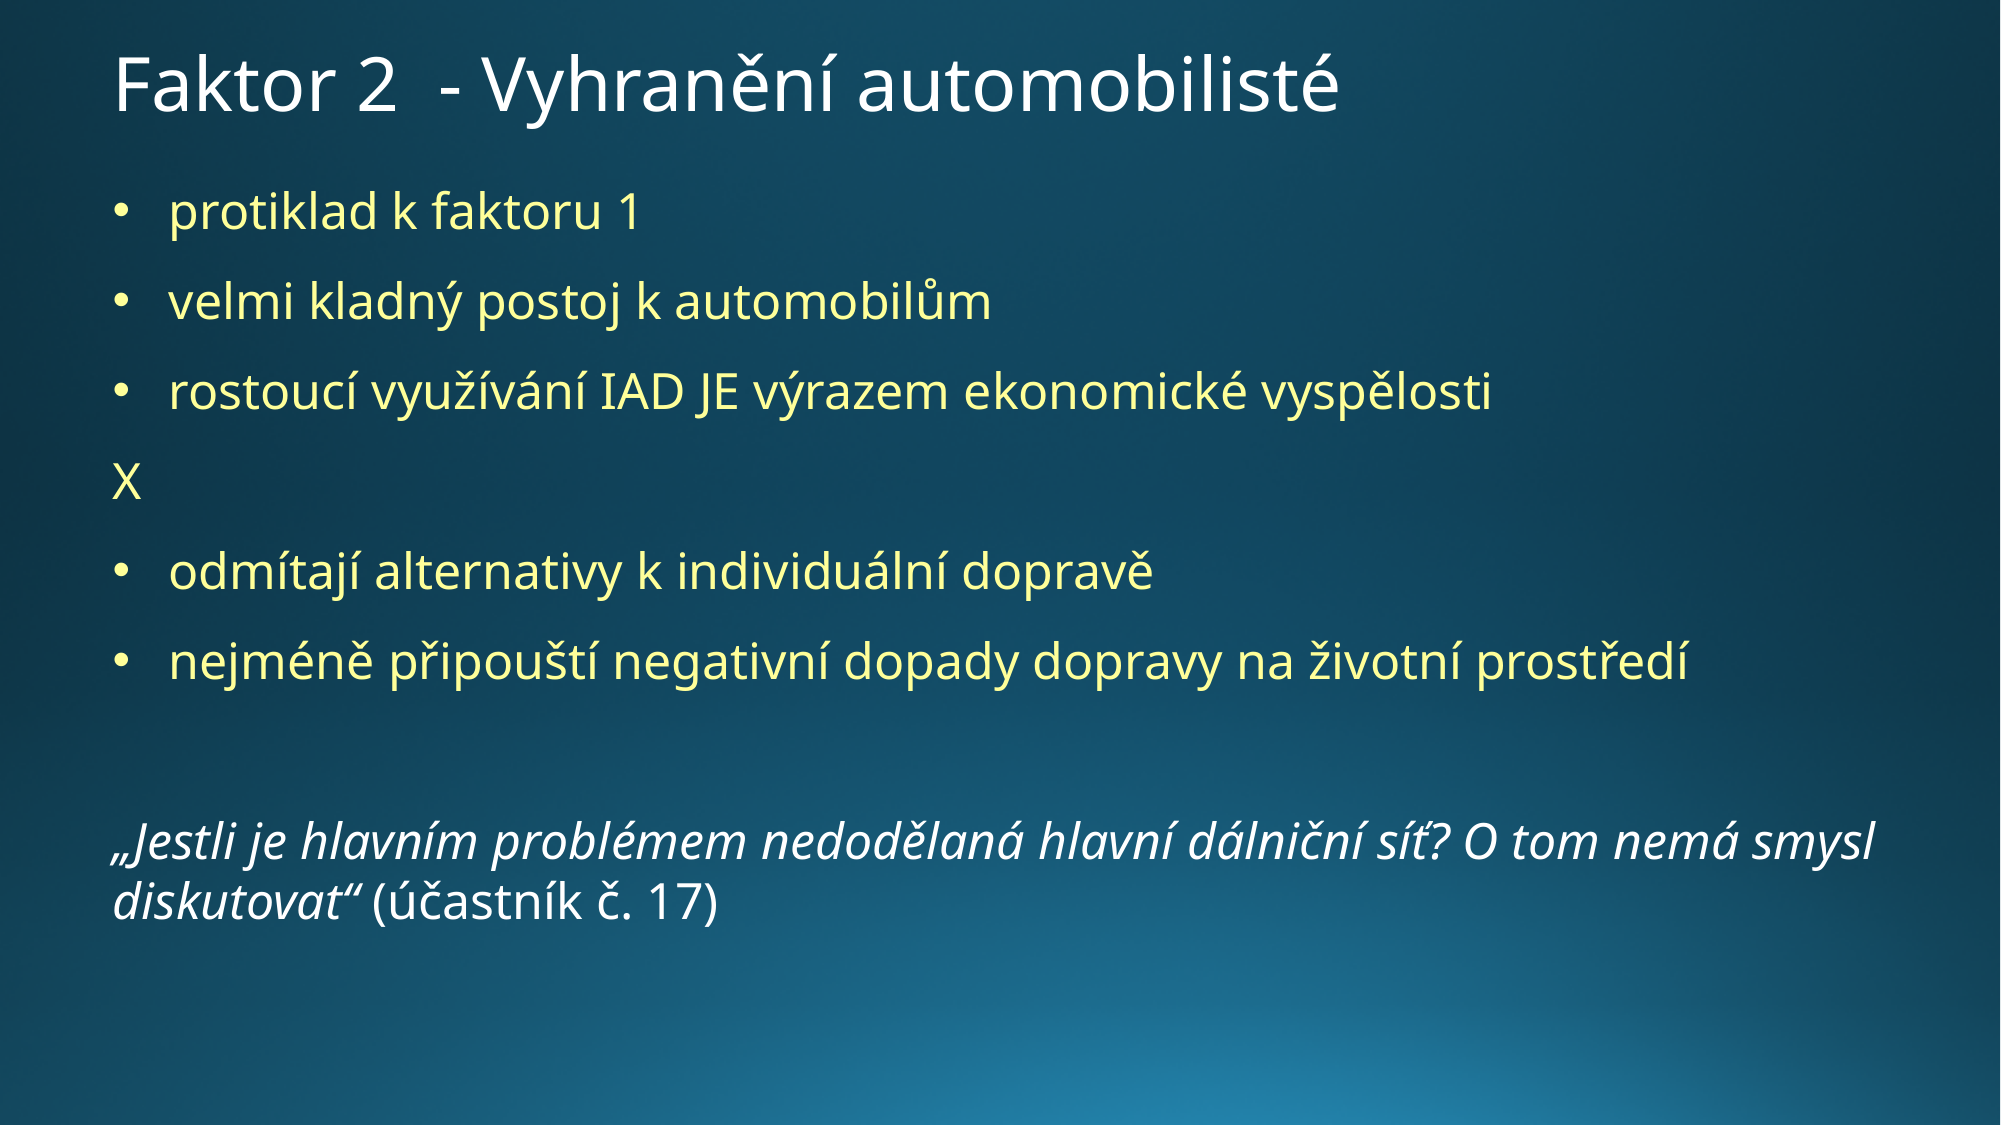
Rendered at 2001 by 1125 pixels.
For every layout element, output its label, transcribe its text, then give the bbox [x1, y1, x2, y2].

title Faktor 2 - Vyhranění automobilisté [97, 13, 1752, 161]
text_box protiklad k faktoru 1 velmi kladný postoj k automobilům rostoucí využívání IAD JE výrazem ekonomické vyspělosti X odmítají alternativy k individuální dopravě nejméně připouští negativní dopady dopravy na životní prostředí „Jestli je hlavním problémem nedodělaná hlavní dálniční síť? O tom nemá smysl diskutovat“ (účastník č. 17) [97, 171, 1905, 1035]
picture [0, 0, 2001, 1125]
